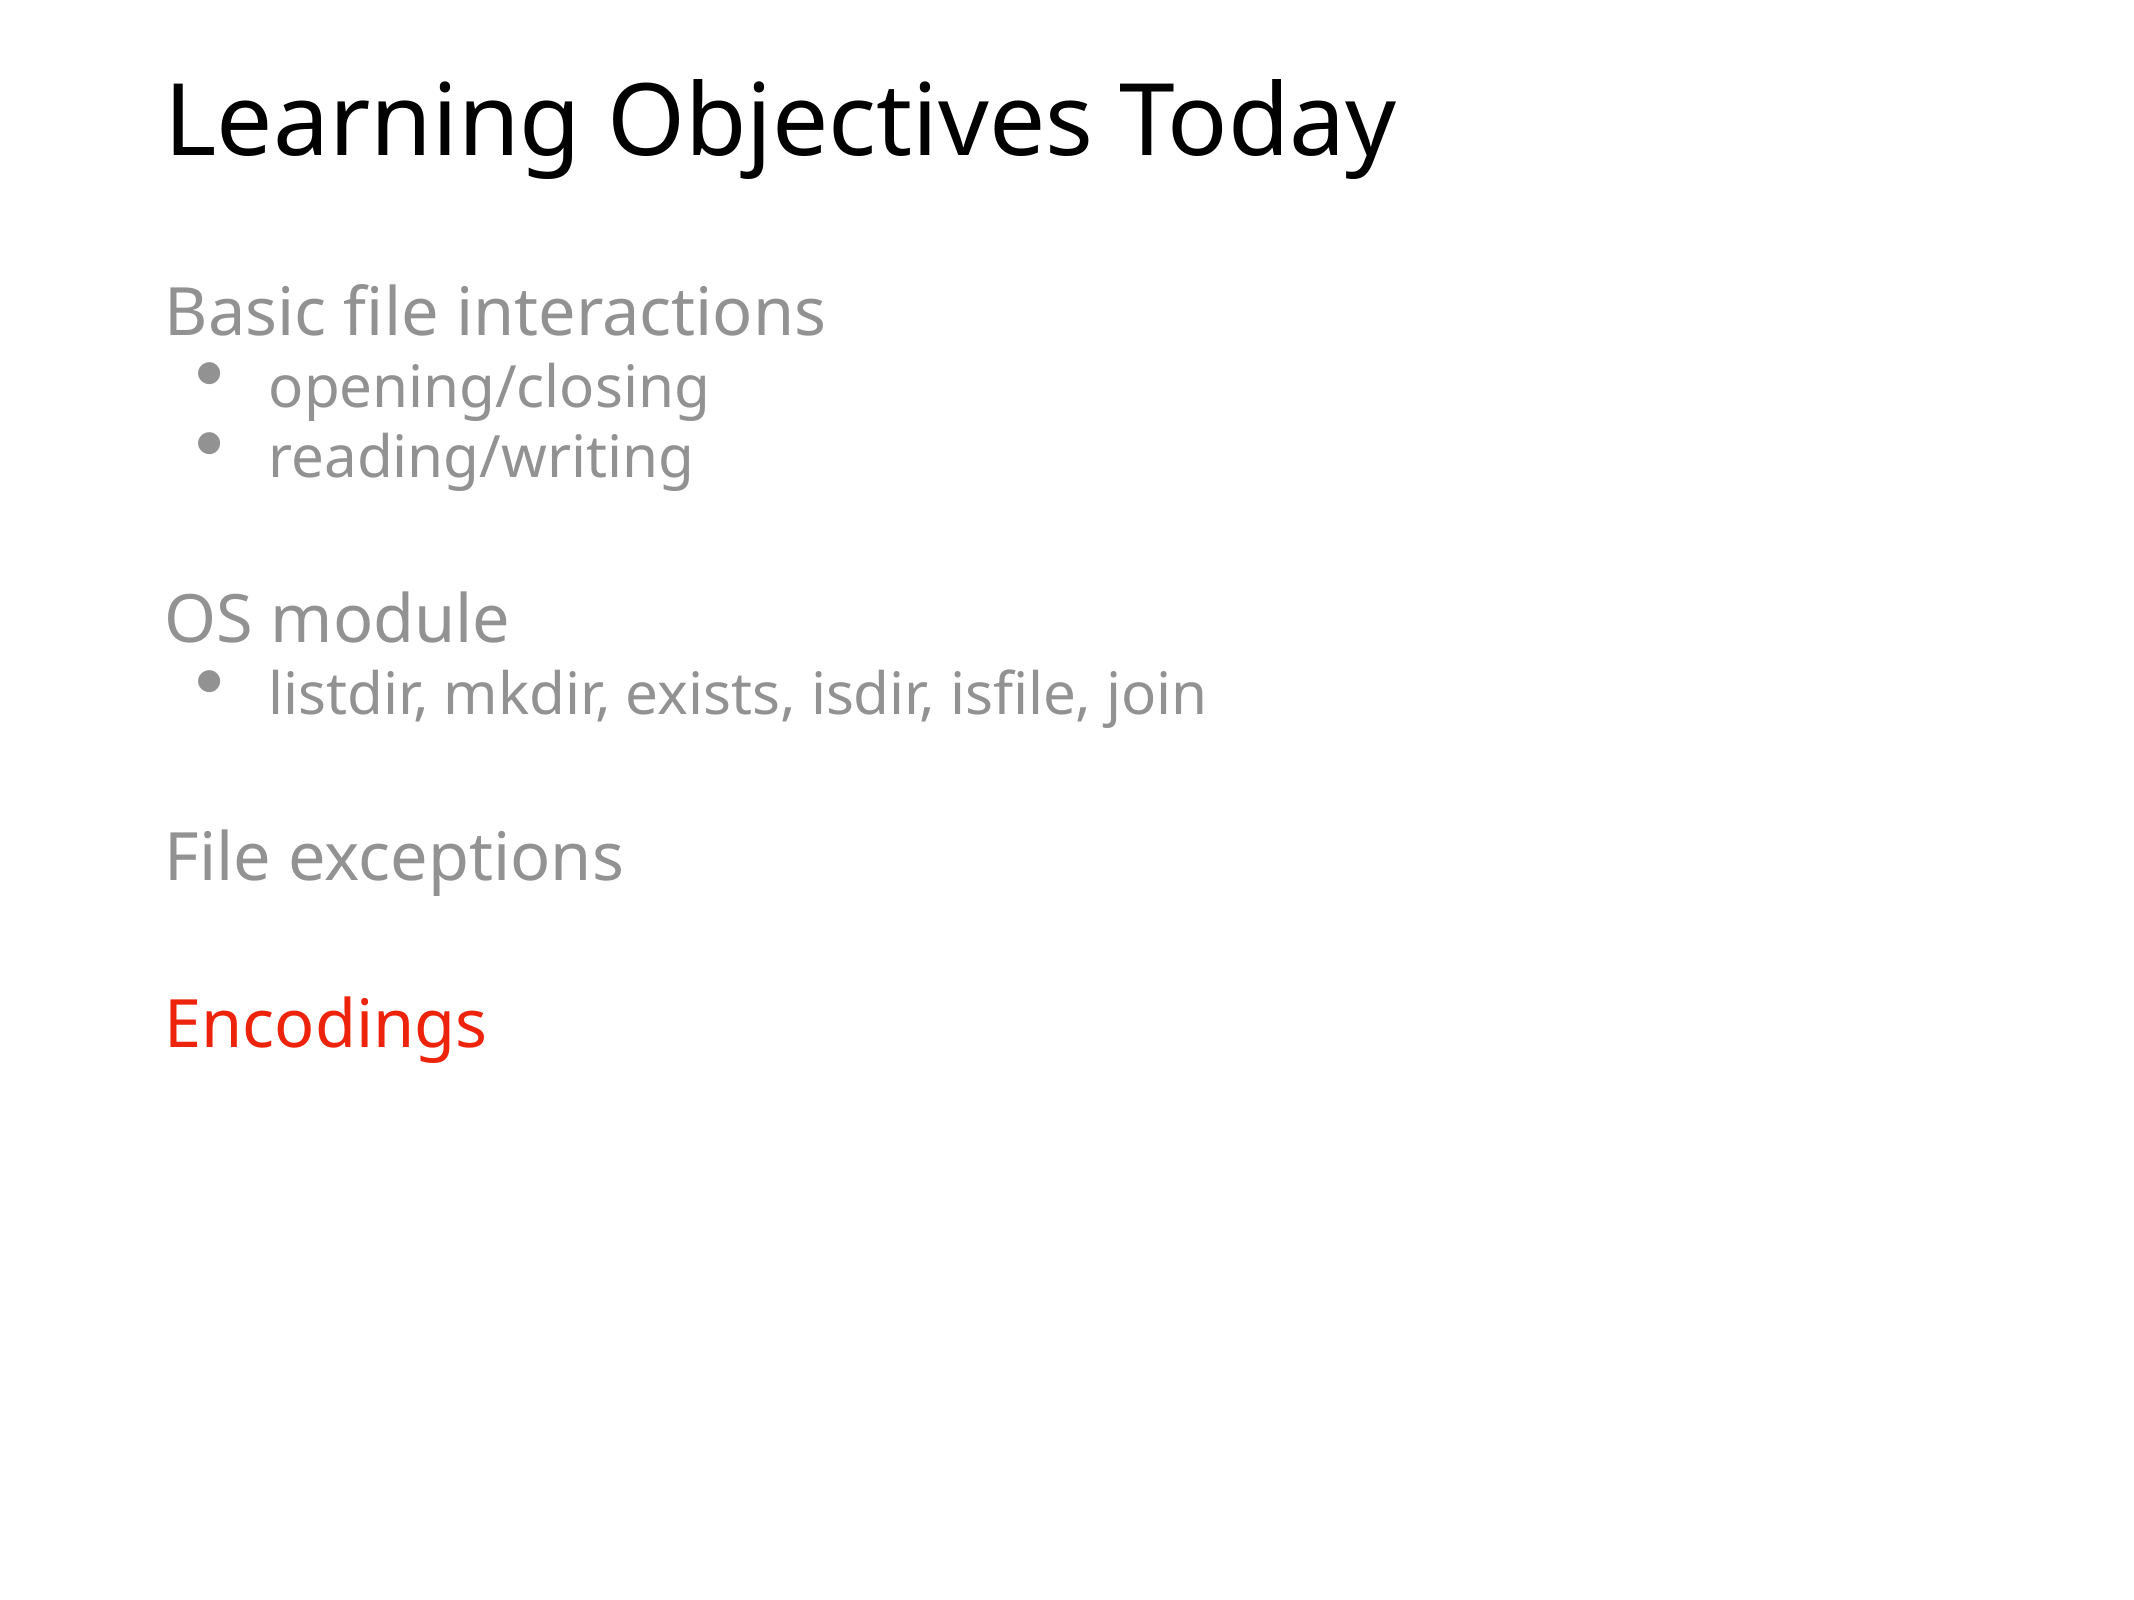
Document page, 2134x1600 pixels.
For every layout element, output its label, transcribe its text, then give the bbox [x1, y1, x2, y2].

list Basic file interactions opening/closing reading/writing OS module listdir, mkdir, exists, isdir, isfile, join File exceptions Encodings [155, 259, 1978, 1529]
title Learning Objectives Today [155, 41, 1978, 191]
